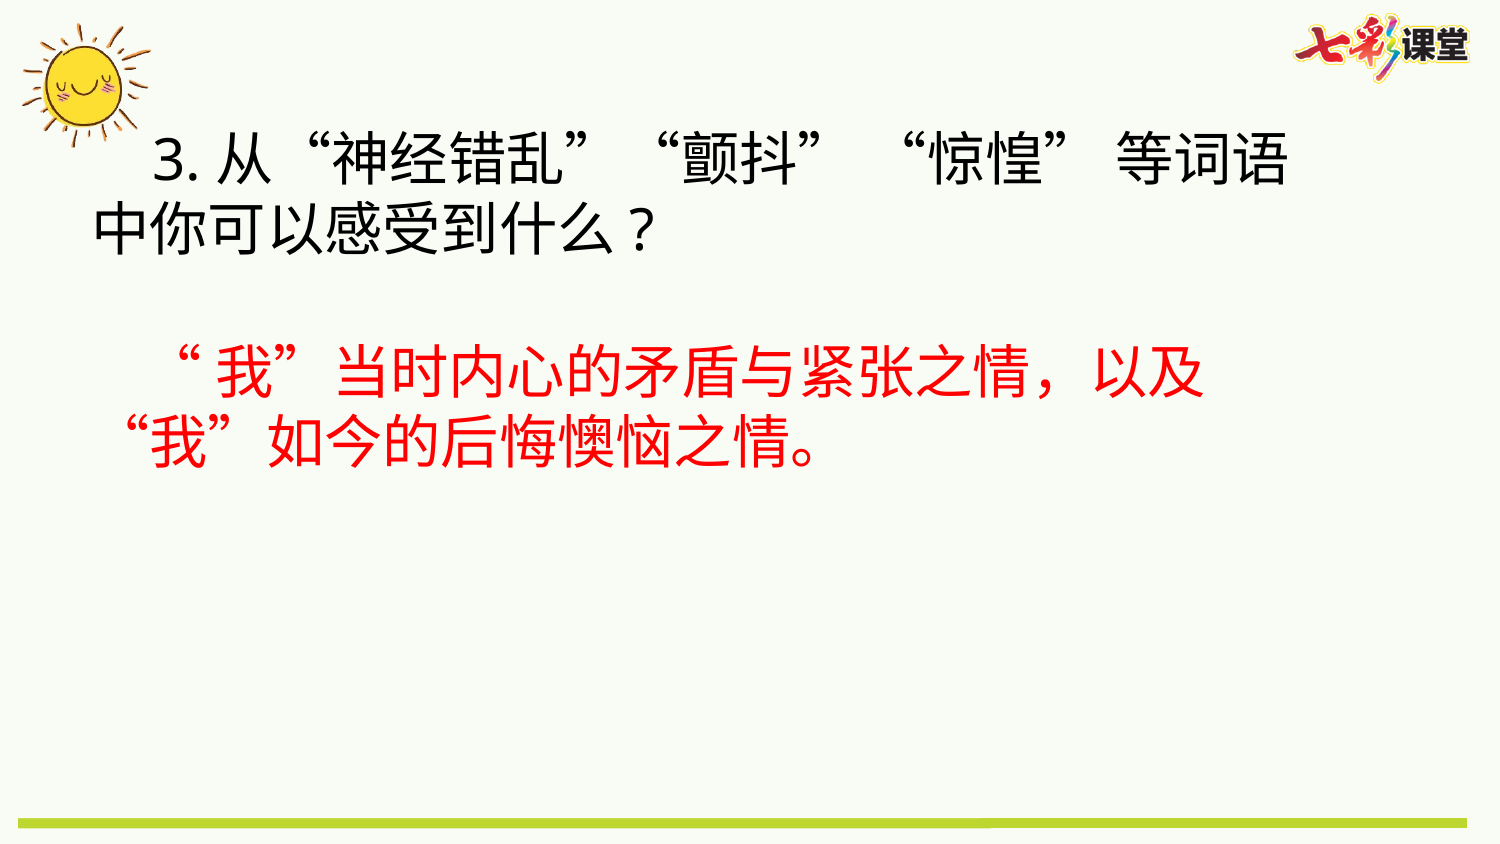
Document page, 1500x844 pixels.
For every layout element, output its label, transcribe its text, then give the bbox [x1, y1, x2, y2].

picture [1291, 9, 1472, 87]
picture [18, 771, 1467, 844]
picture [0, 0, 173, 172]
text_box 3.从“神经错乱”“颤抖” “惊惶” 等词语中你可以感受到什么? [76, 114, 1342, 270]
text_box “我”当时内心的矛盾与紧张之情，以及“我”如今的后悔懊恼之情。 [76, 327, 1306, 483]
